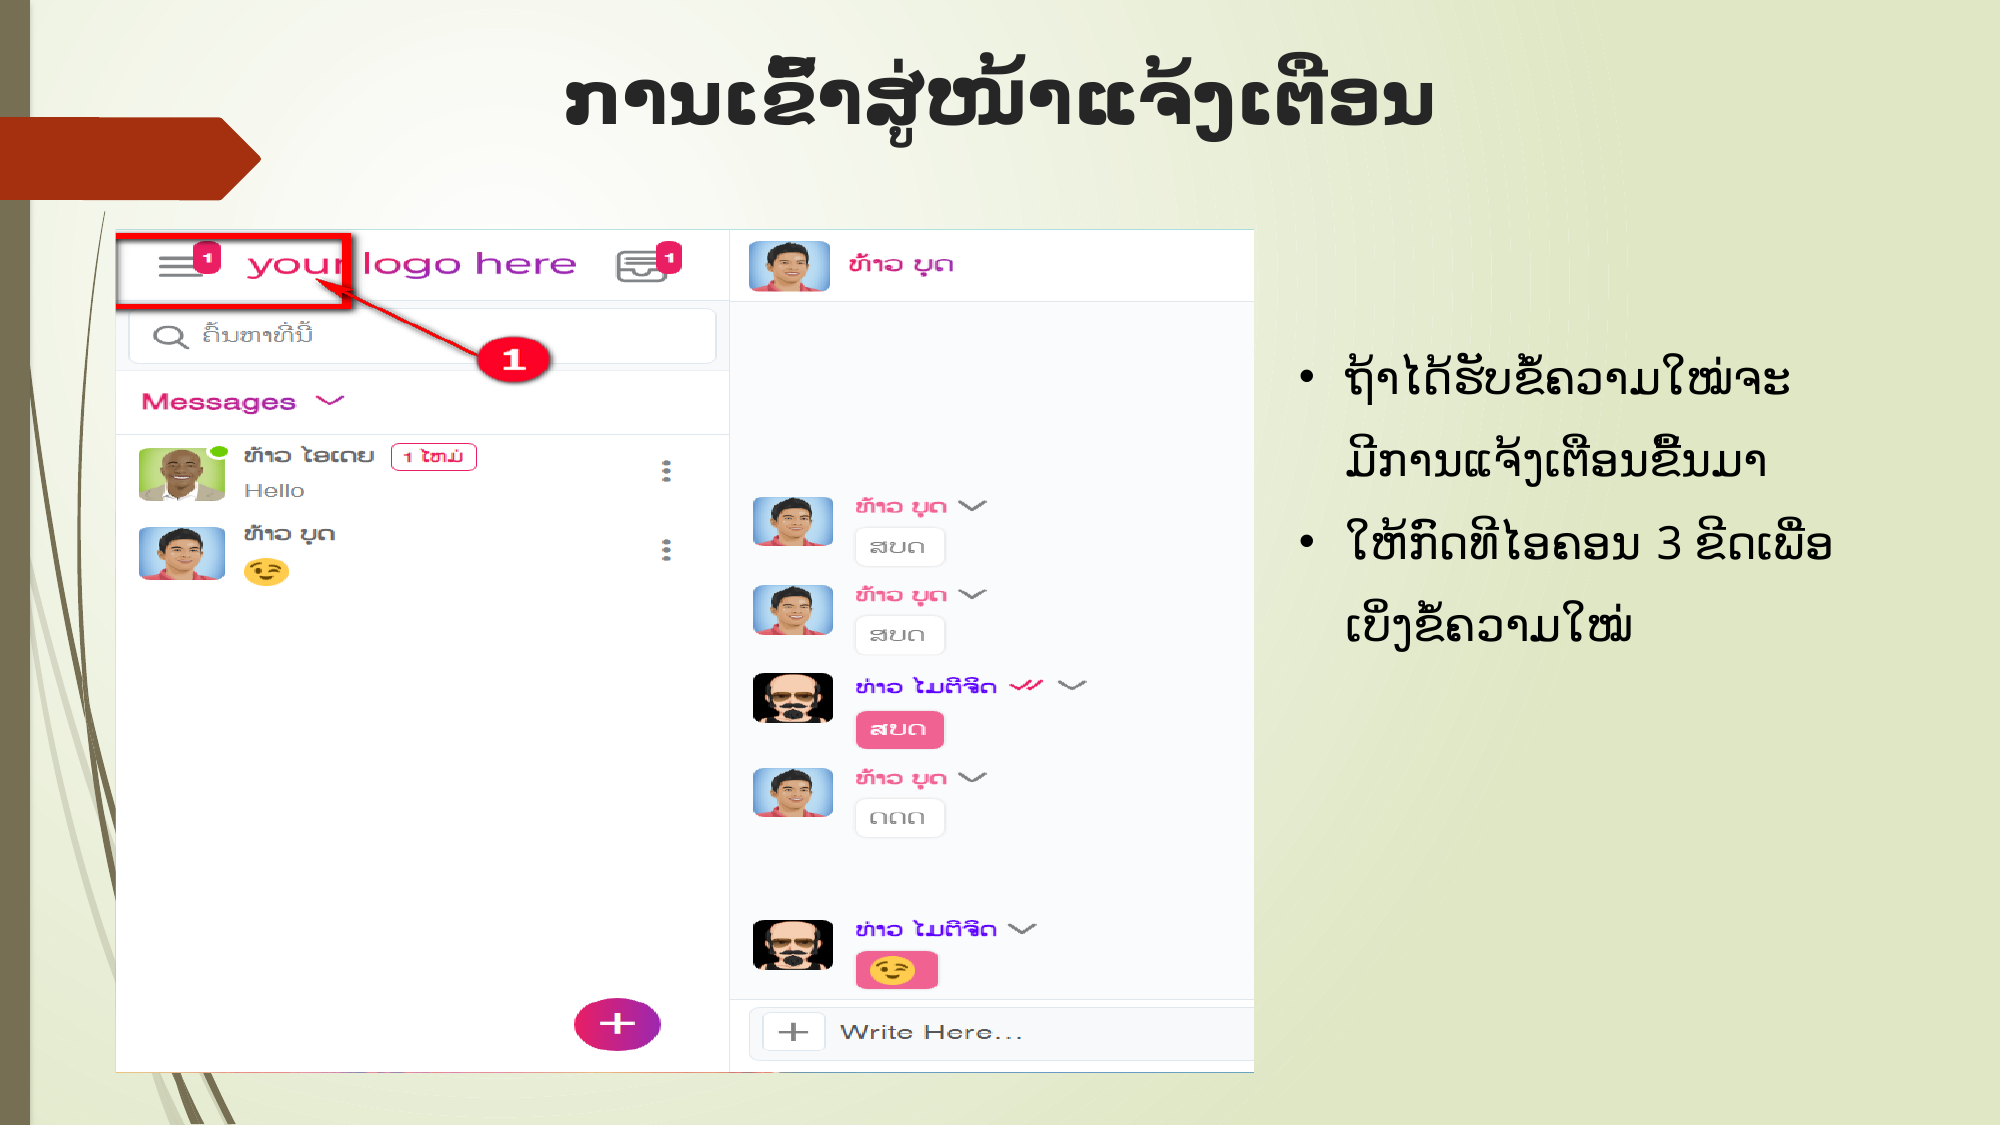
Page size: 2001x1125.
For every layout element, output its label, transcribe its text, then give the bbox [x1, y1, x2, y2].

title ການເຂົ້າສູ່ໜ້າແຈ້ງເຕືອນ [507, 36, 1493, 153]
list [115, 229, 1255, 1073]
text_box ຖ້າໄດ້ຮັບຂໍ້ຄວາມໃໝ່ຈະມີການແຈ້ງເຕືອນຂື້ນມາ ໃຫ້ກົດທີໄອຄອນ 3 ຂີດເພື່ອເບິ່ງຂໍ້ຄວາມໃໝ່ [1284, 313, 1873, 659]
